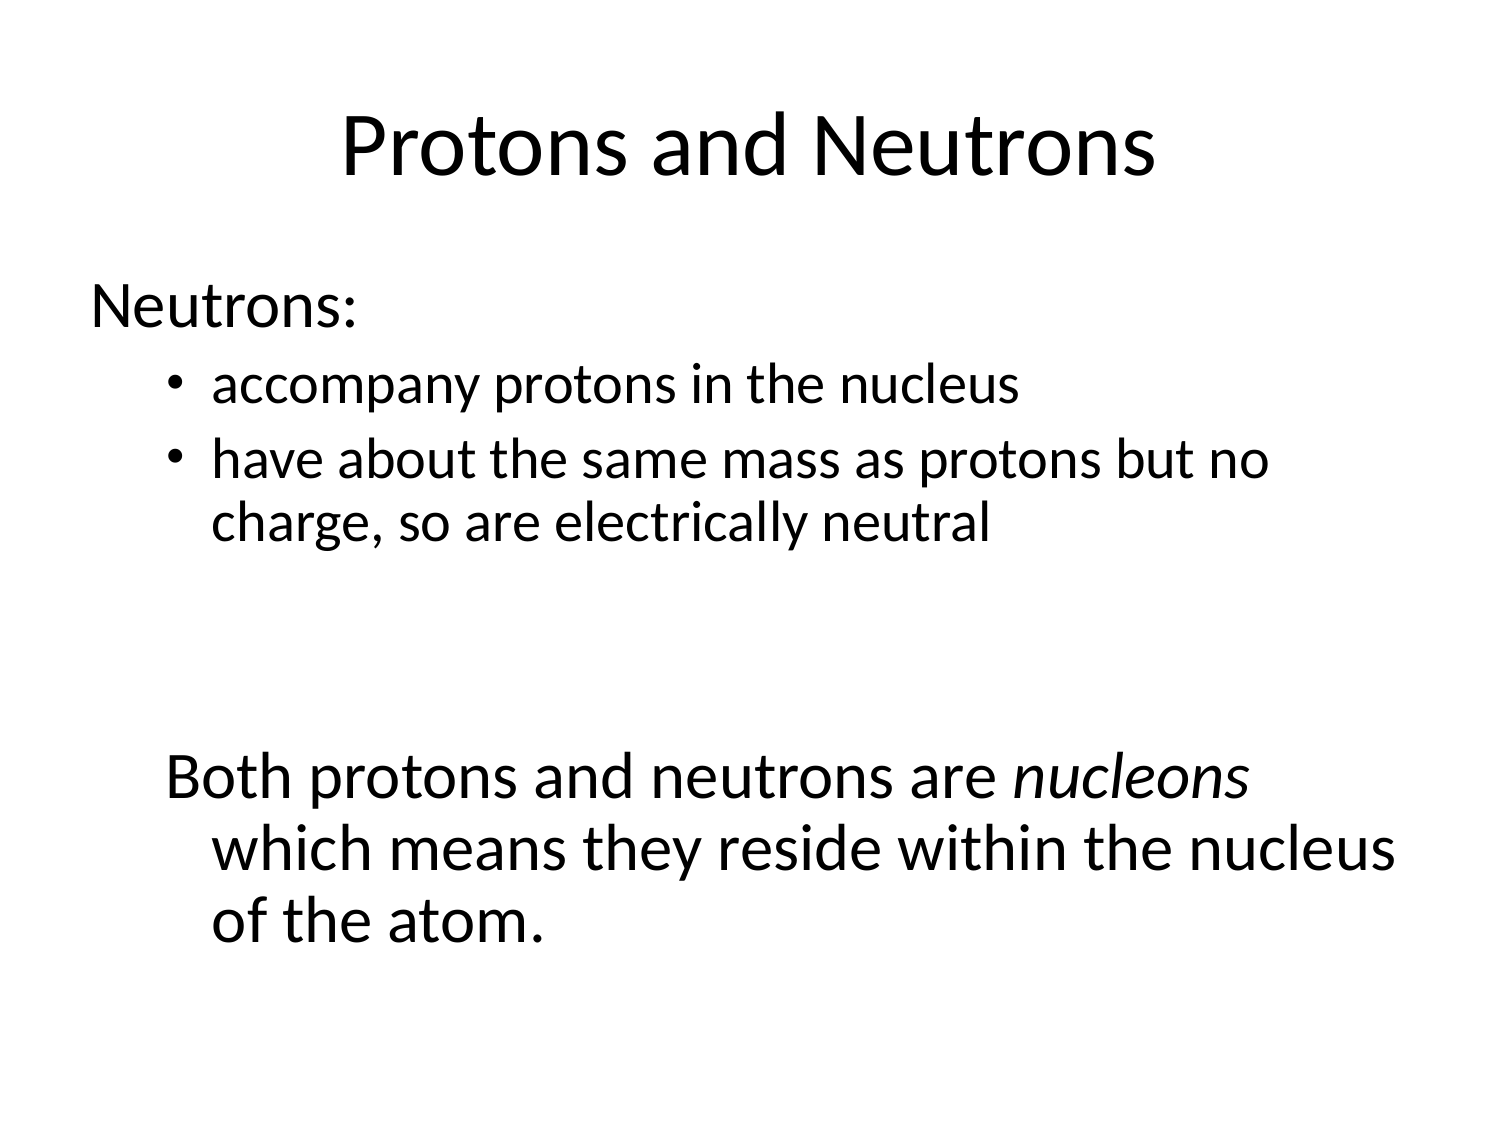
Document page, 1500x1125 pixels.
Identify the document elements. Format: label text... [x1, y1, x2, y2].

title Protons and Neutrons [75, 45, 1425, 233]
list Neutrons: accompany protons in the nucleus have about the same mass as protons but no charge, so are electrically neutral Both protons and neutrons are nucleons which means they reside within the nucleus of the atom. [75, 262, 1425, 1005]
